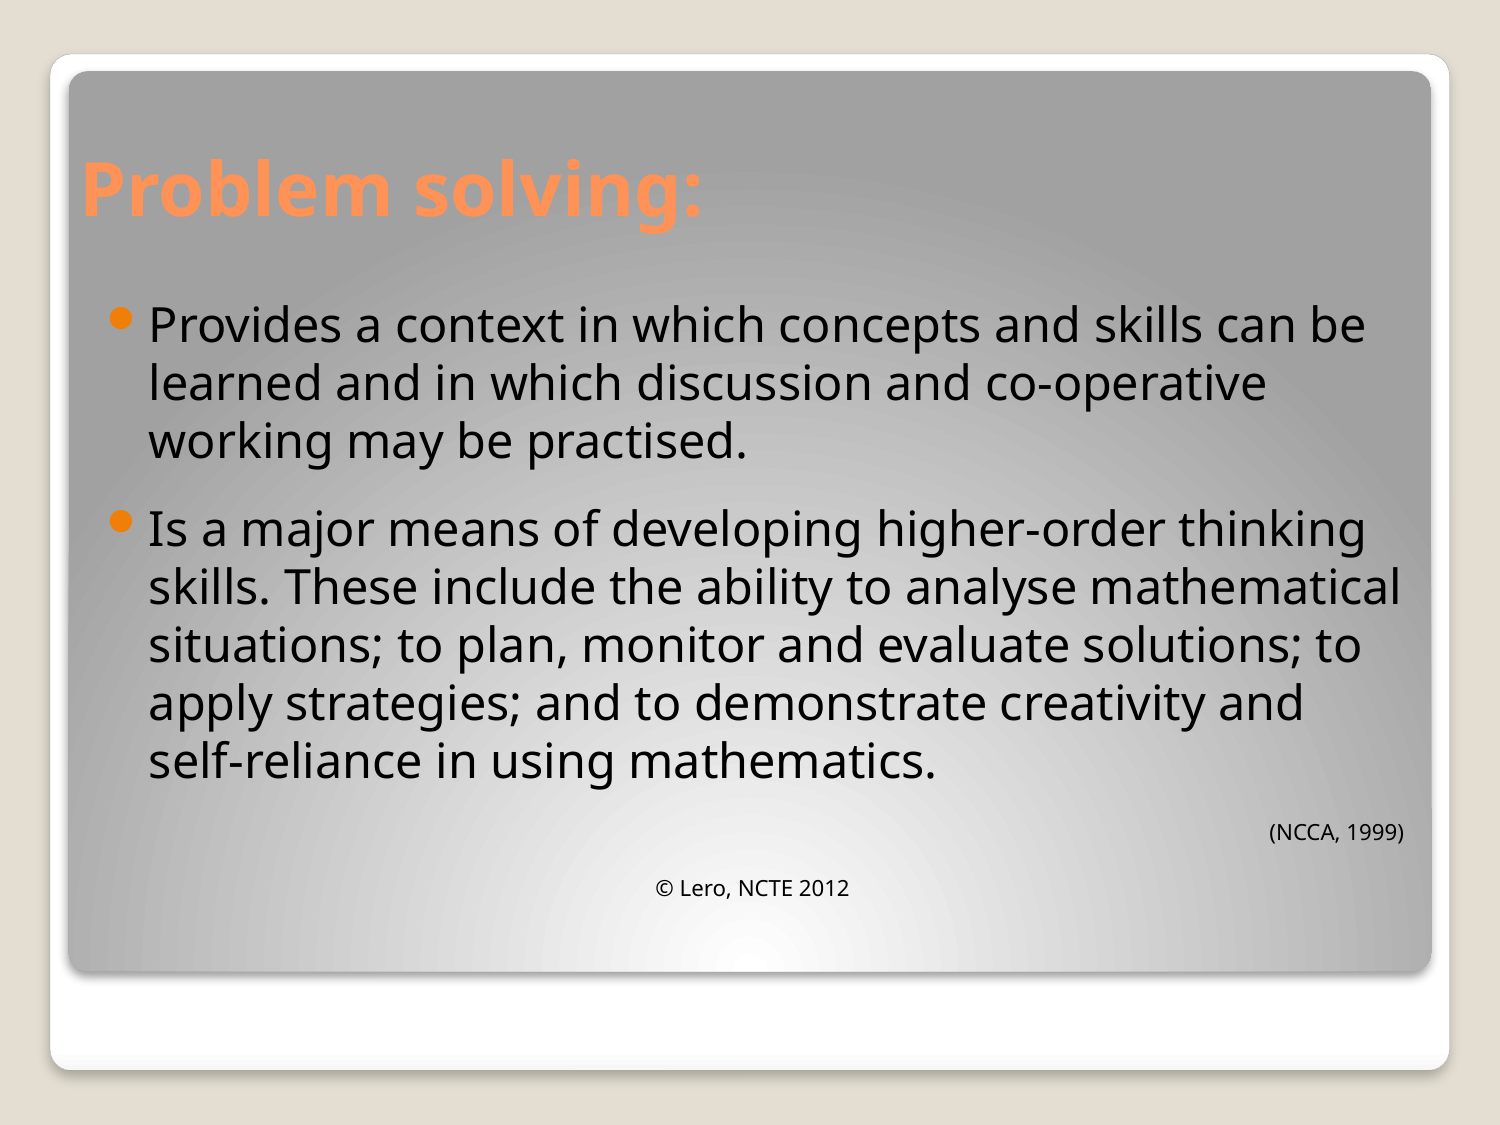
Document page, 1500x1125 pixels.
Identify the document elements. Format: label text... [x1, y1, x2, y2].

list Provides a context in which concepts and skills can be learned and in which discussion and co-operative working may be practised. Is a major means of developing higher-order thinking skills. These include the ability to analyse mathematical situations; to plan, monitor and evaluate solutions; to apply strategies; and to demonstrate creativity and self-reliance in using mathematics. (NCCA, 1999) © Lero, NCTE 2012 [76, 278, 1420, 966]
title Problem solving: [64, 66, 1408, 239]
